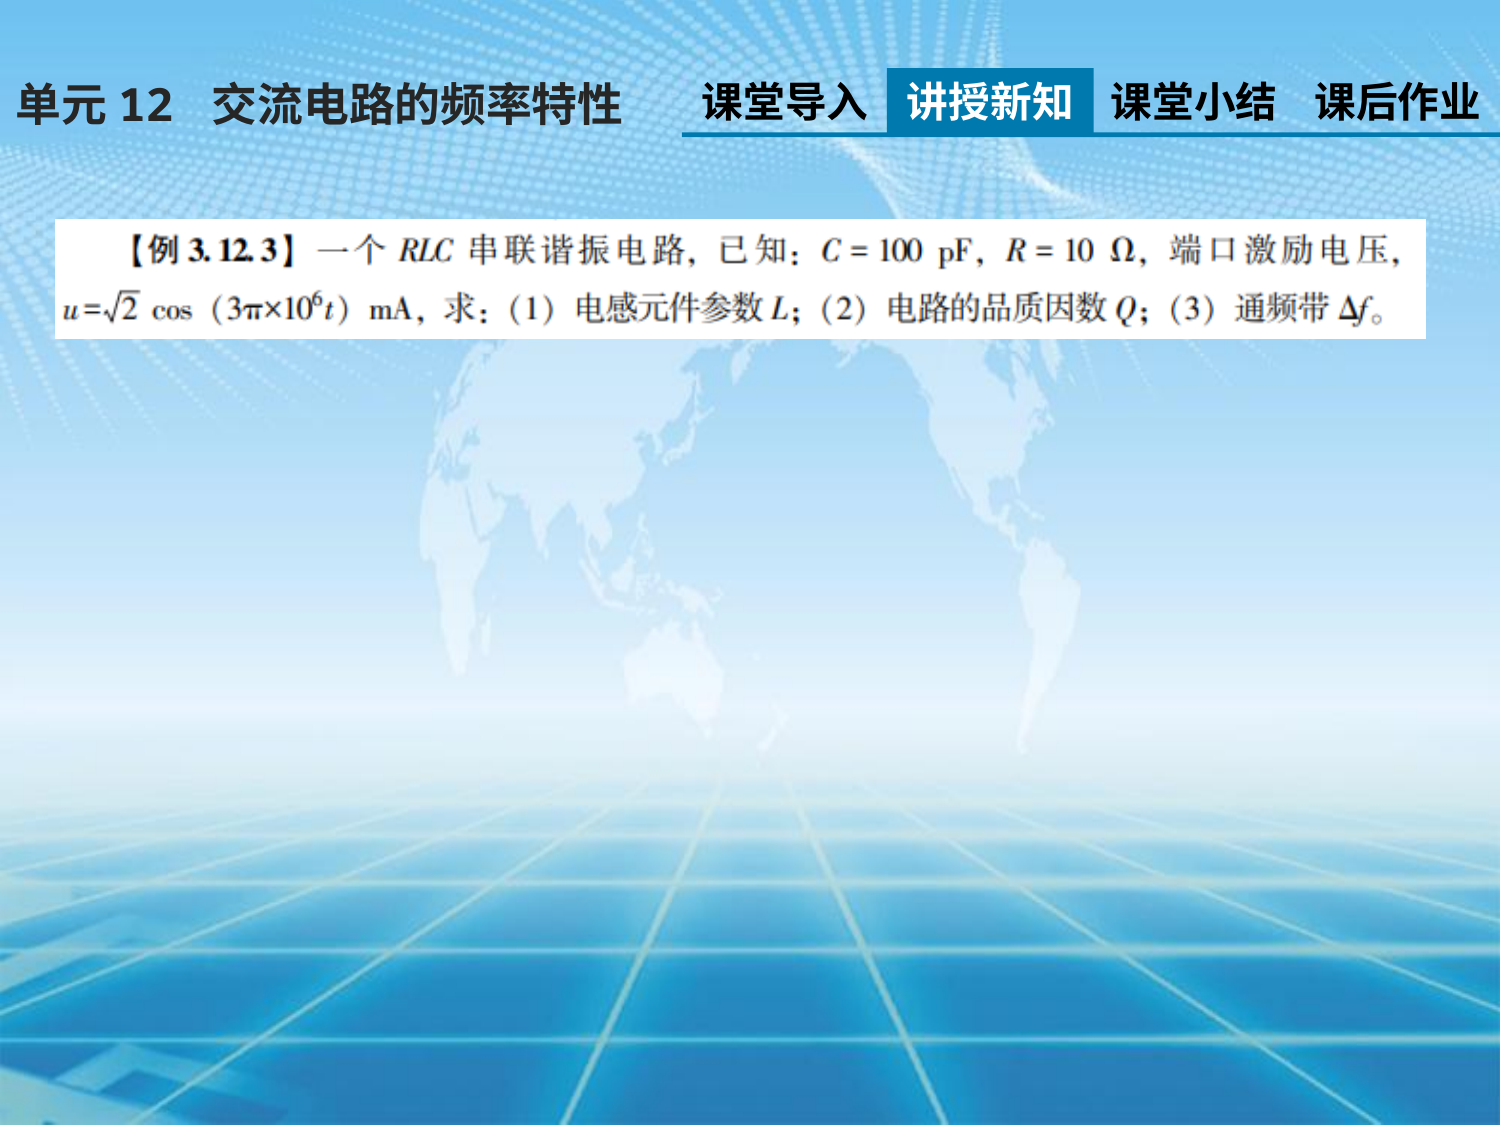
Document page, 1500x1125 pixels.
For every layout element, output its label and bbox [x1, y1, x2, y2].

text_box [1, 67, 1500, 139]
picture [0, 0, 1500, 1125]
